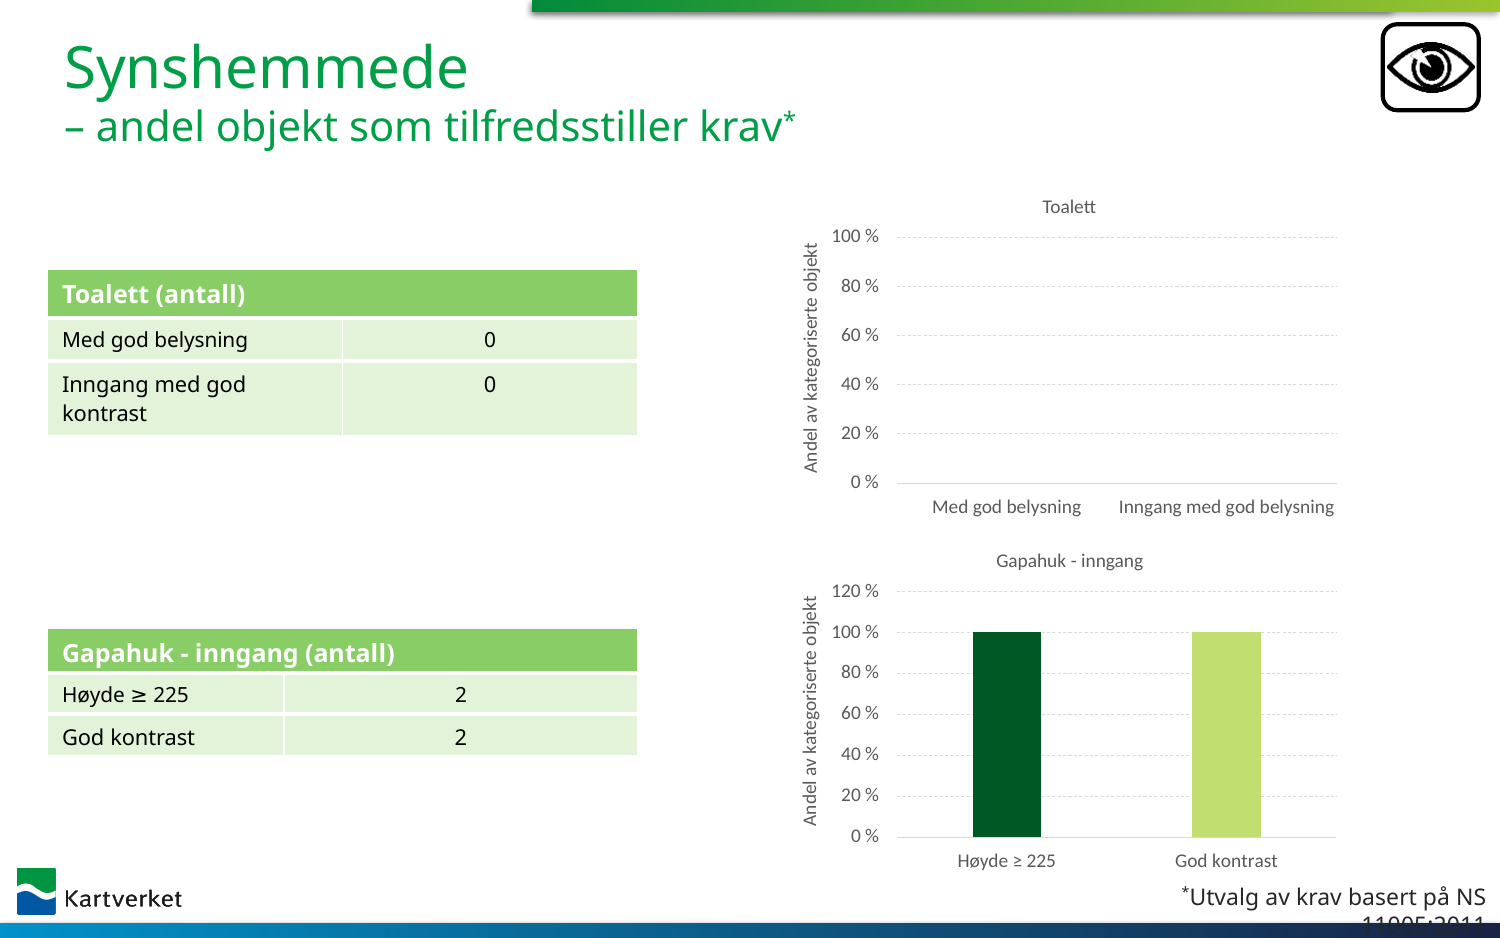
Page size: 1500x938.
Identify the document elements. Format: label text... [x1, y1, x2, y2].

table_cell Høyde ≥ 225 [48, 675, 283, 712]
picture [791, 187, 1348, 526]
table_cell 2 [285, 675, 637, 712]
text_box *Utvalg av krav basert på NS 11005:2011 [1068, 873, 1500, 938]
table_header Toalett (antall) [48, 270, 637, 316]
table_cell 0 [343, 363, 637, 435]
table_cell 0 [343, 320, 637, 359]
table_cell Inngang med god kontrast [48, 363, 342, 435]
table_cell 2 [285, 716, 637, 755]
table_cell Med god belysning [48, 320, 342, 359]
table_header Gapahuk - inngang (antall) [48, 629, 637, 671]
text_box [1382, 24, 1480, 111]
picture [791, 541, 1348, 880]
text_box Synshemmede – andel objekt som tilfredsstiller krav* [49, 24, 1431, 158]
table_cell God kontrast [48, 716, 283, 755]
